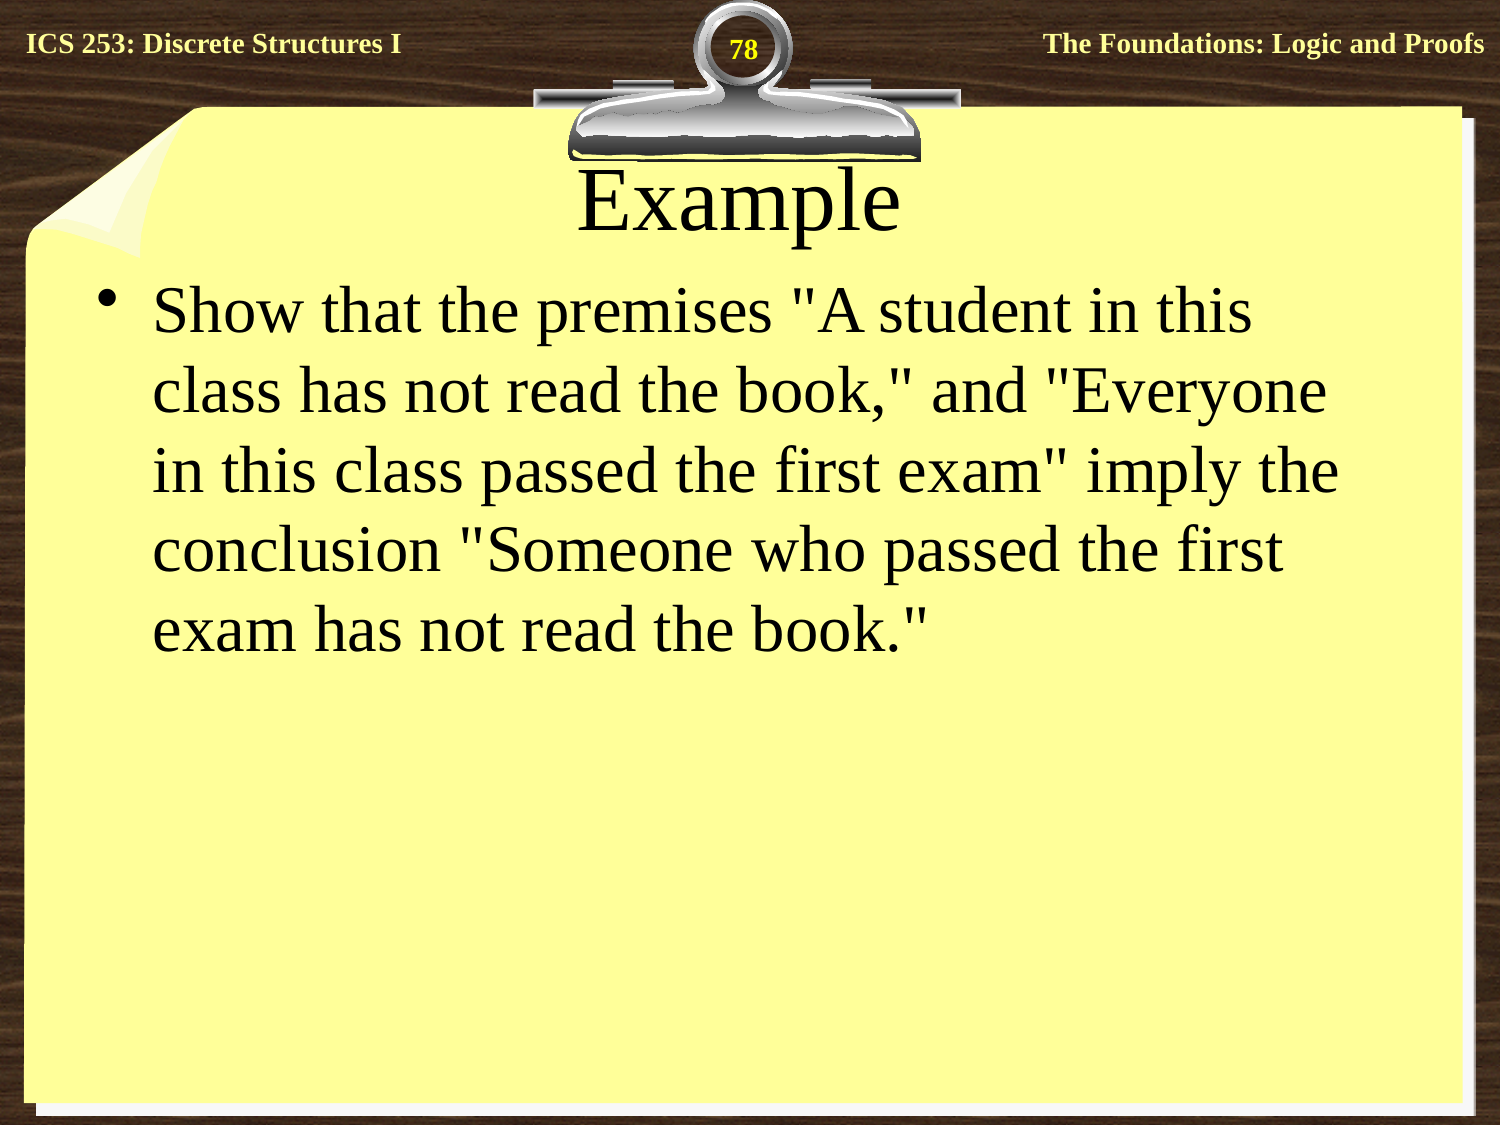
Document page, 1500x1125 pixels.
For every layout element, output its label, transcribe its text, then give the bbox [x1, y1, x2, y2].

slide_number 78 [423, 5, 774, 91]
list Show that the premises "A student in this class has not read the book," and "Everyone in this class passed the first exam" imply the conclusion "Someone who passed the first exam has not read the book." [81, 257, 1405, 1079]
title Example [77, 140, 1403, 246]
picture [0, 0, 1500, 1125]
